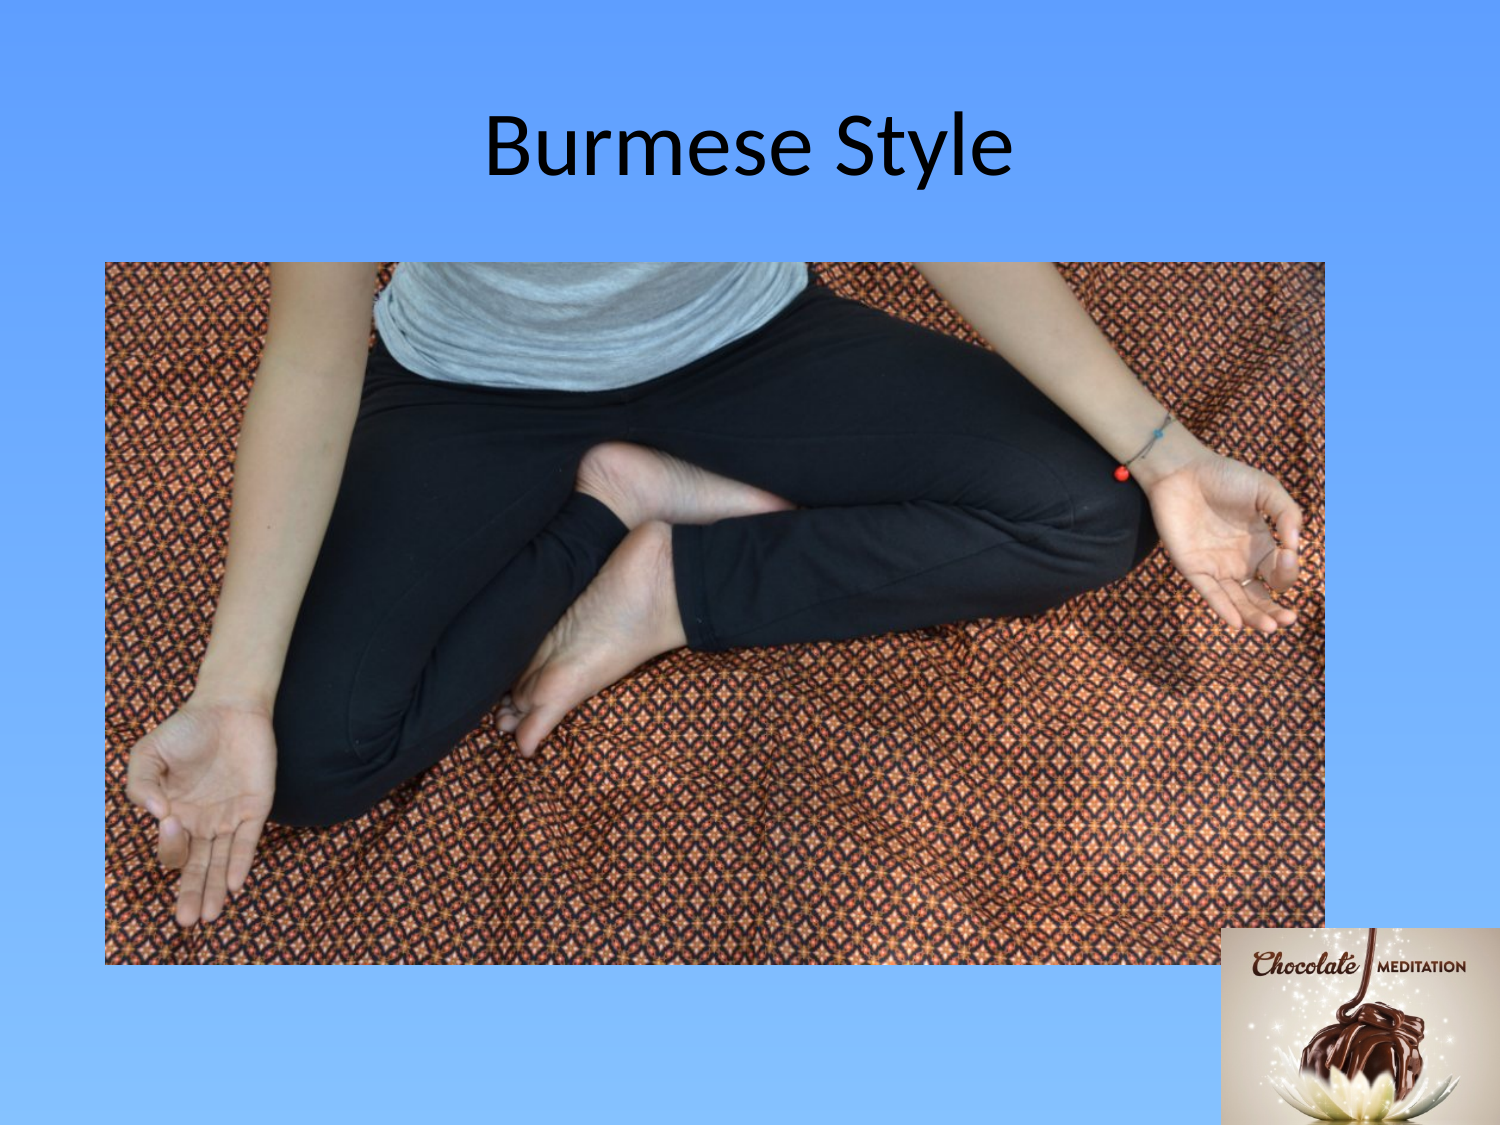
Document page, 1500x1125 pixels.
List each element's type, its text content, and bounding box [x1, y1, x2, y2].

picture [1220, 928, 1500, 1125]
title Burmese Style [75, 45, 1425, 233]
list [105, 262, 1326, 966]
